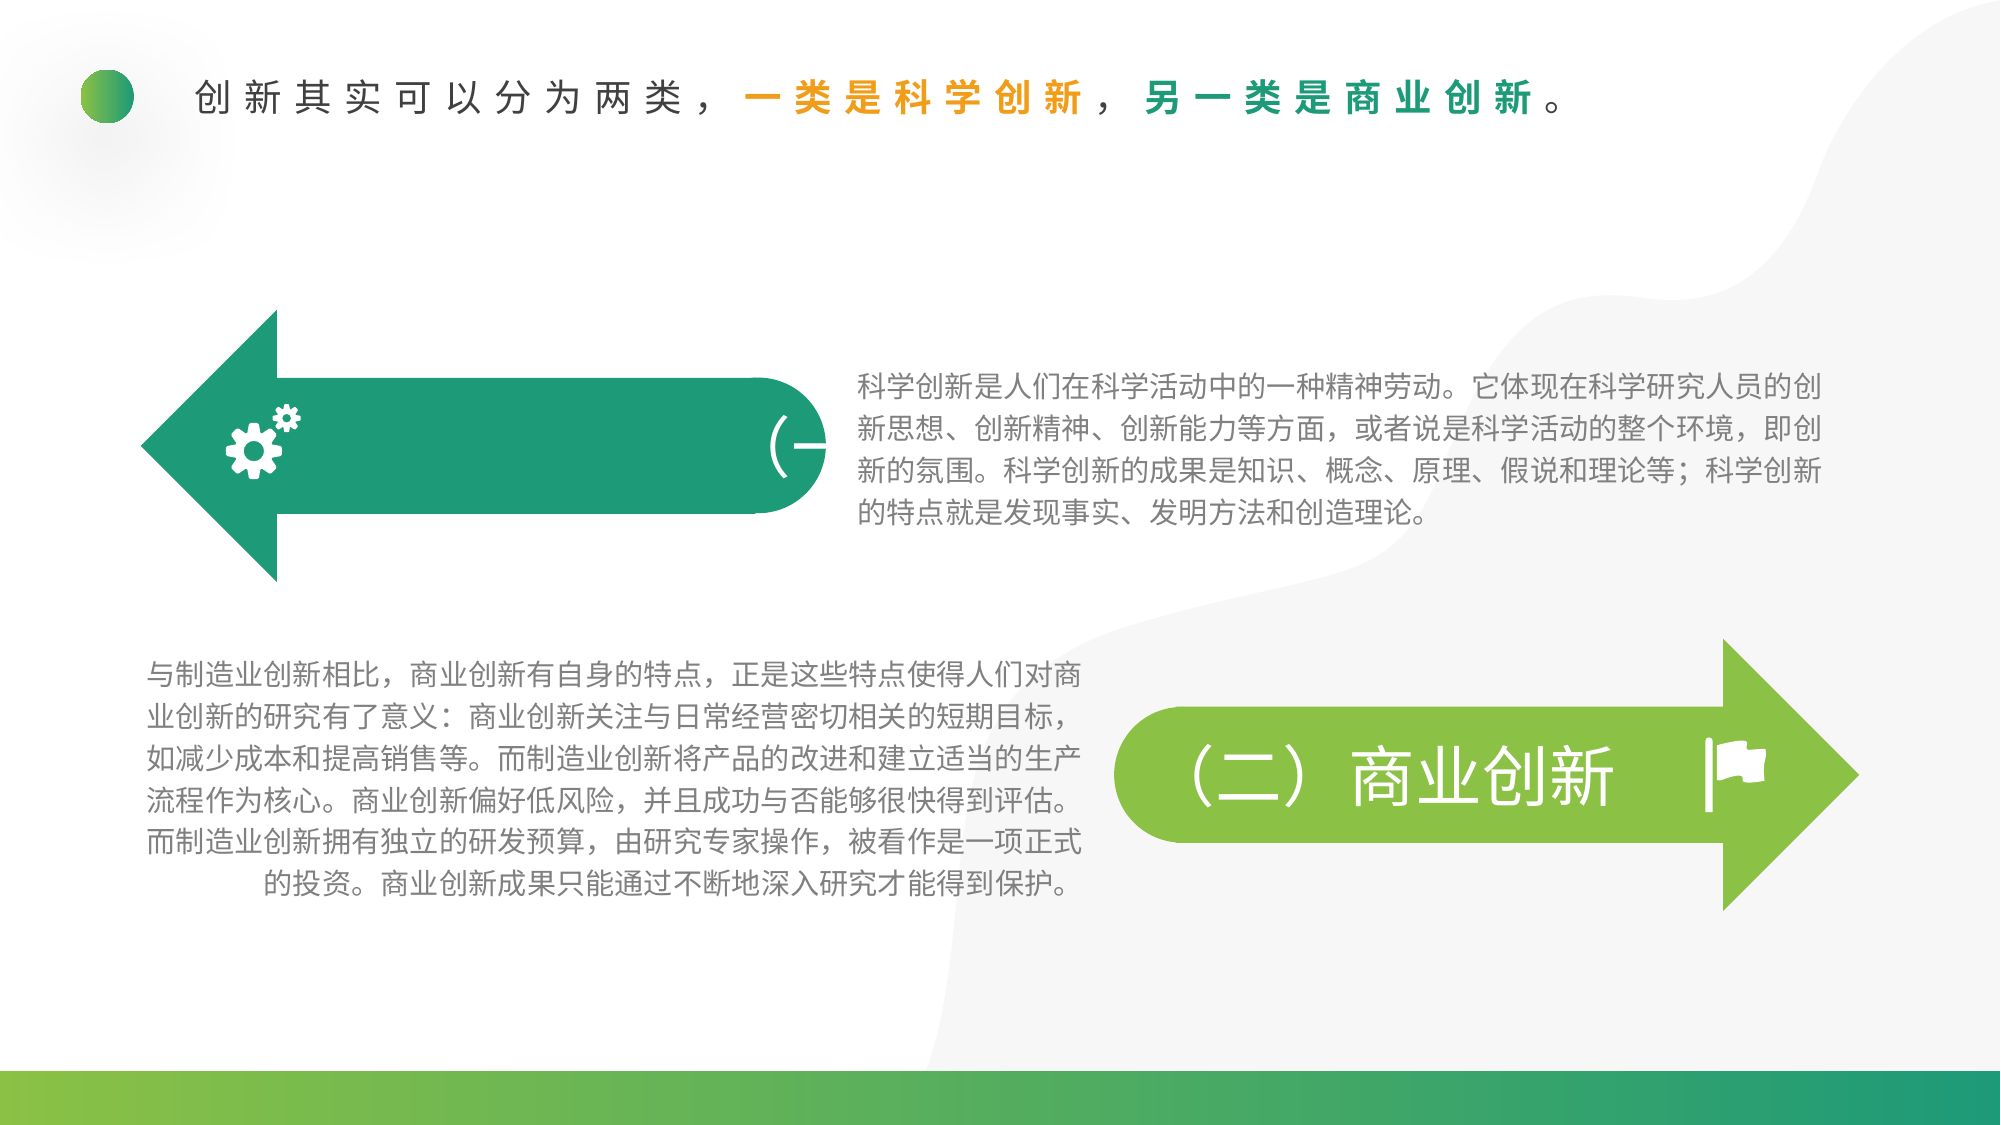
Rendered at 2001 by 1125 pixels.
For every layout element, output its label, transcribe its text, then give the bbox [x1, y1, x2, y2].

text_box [140, 309, 1860, 582]
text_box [98, 638, 1860, 911]
text_box 创新其实可以分为两类，一类是科学创新，另一类是商业创新。 [179, 66, 1860, 127]
